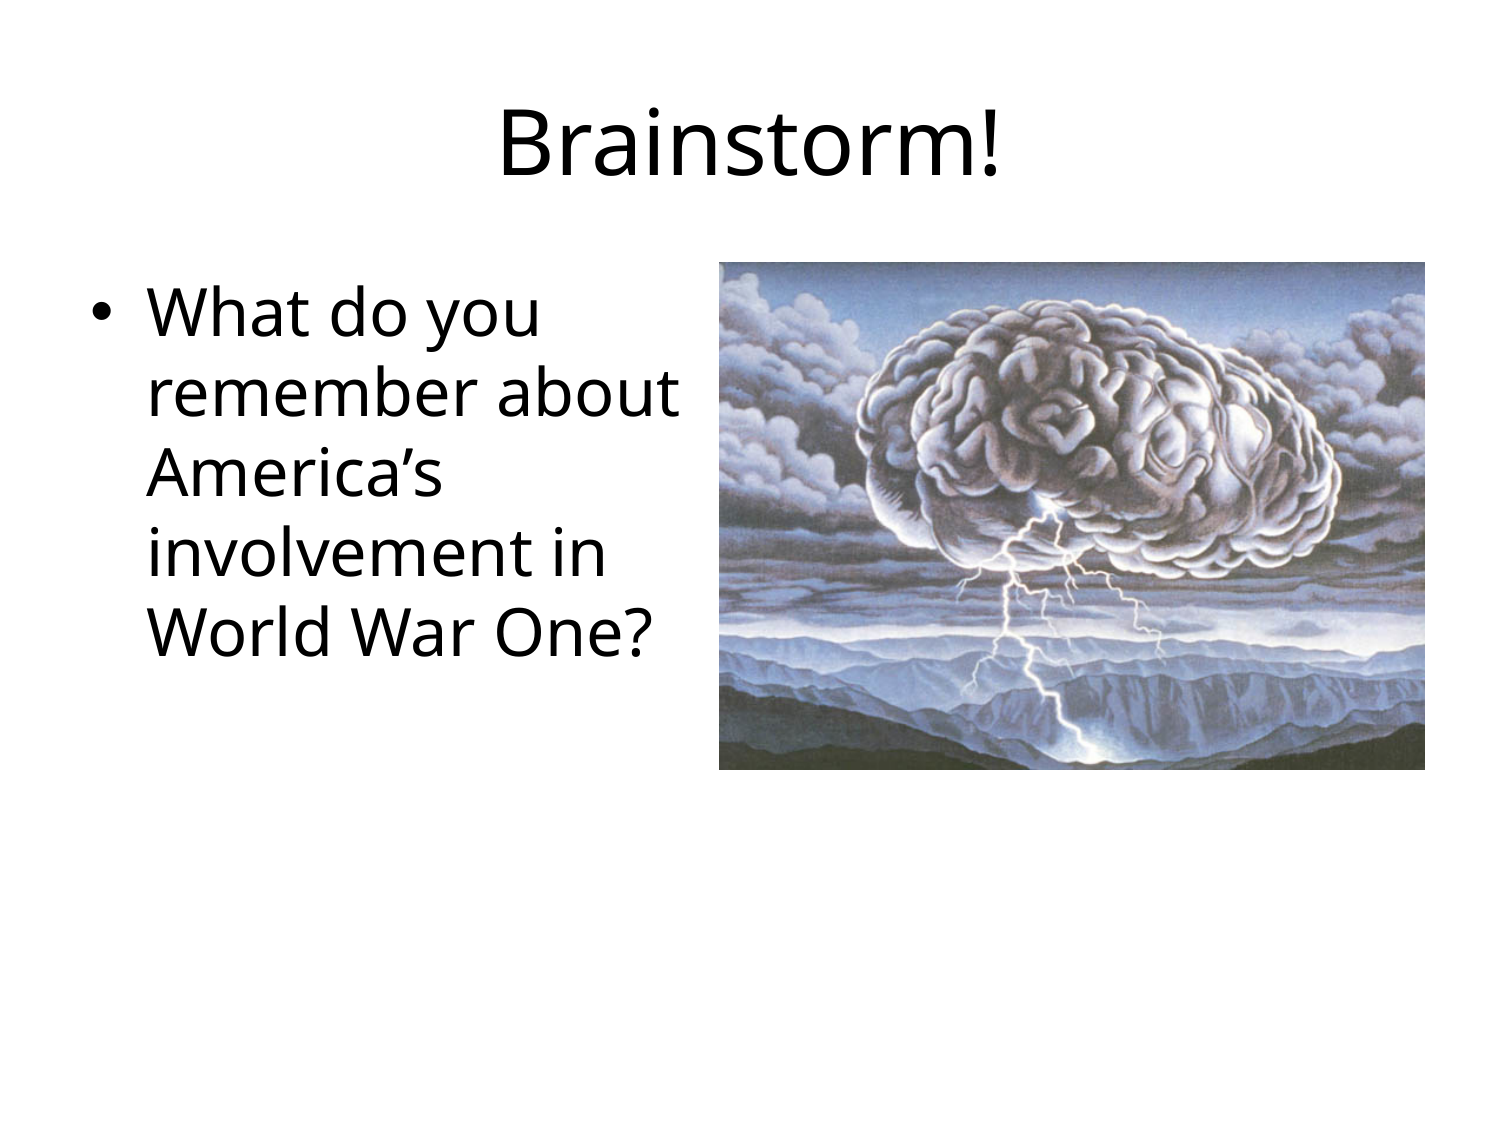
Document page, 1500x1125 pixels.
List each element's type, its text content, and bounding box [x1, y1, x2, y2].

picture [719, 262, 1426, 770]
list What do you remember about America’s involvement in World War One? [75, 262, 795, 1005]
title Brainstorm! [75, 45, 1425, 233]
